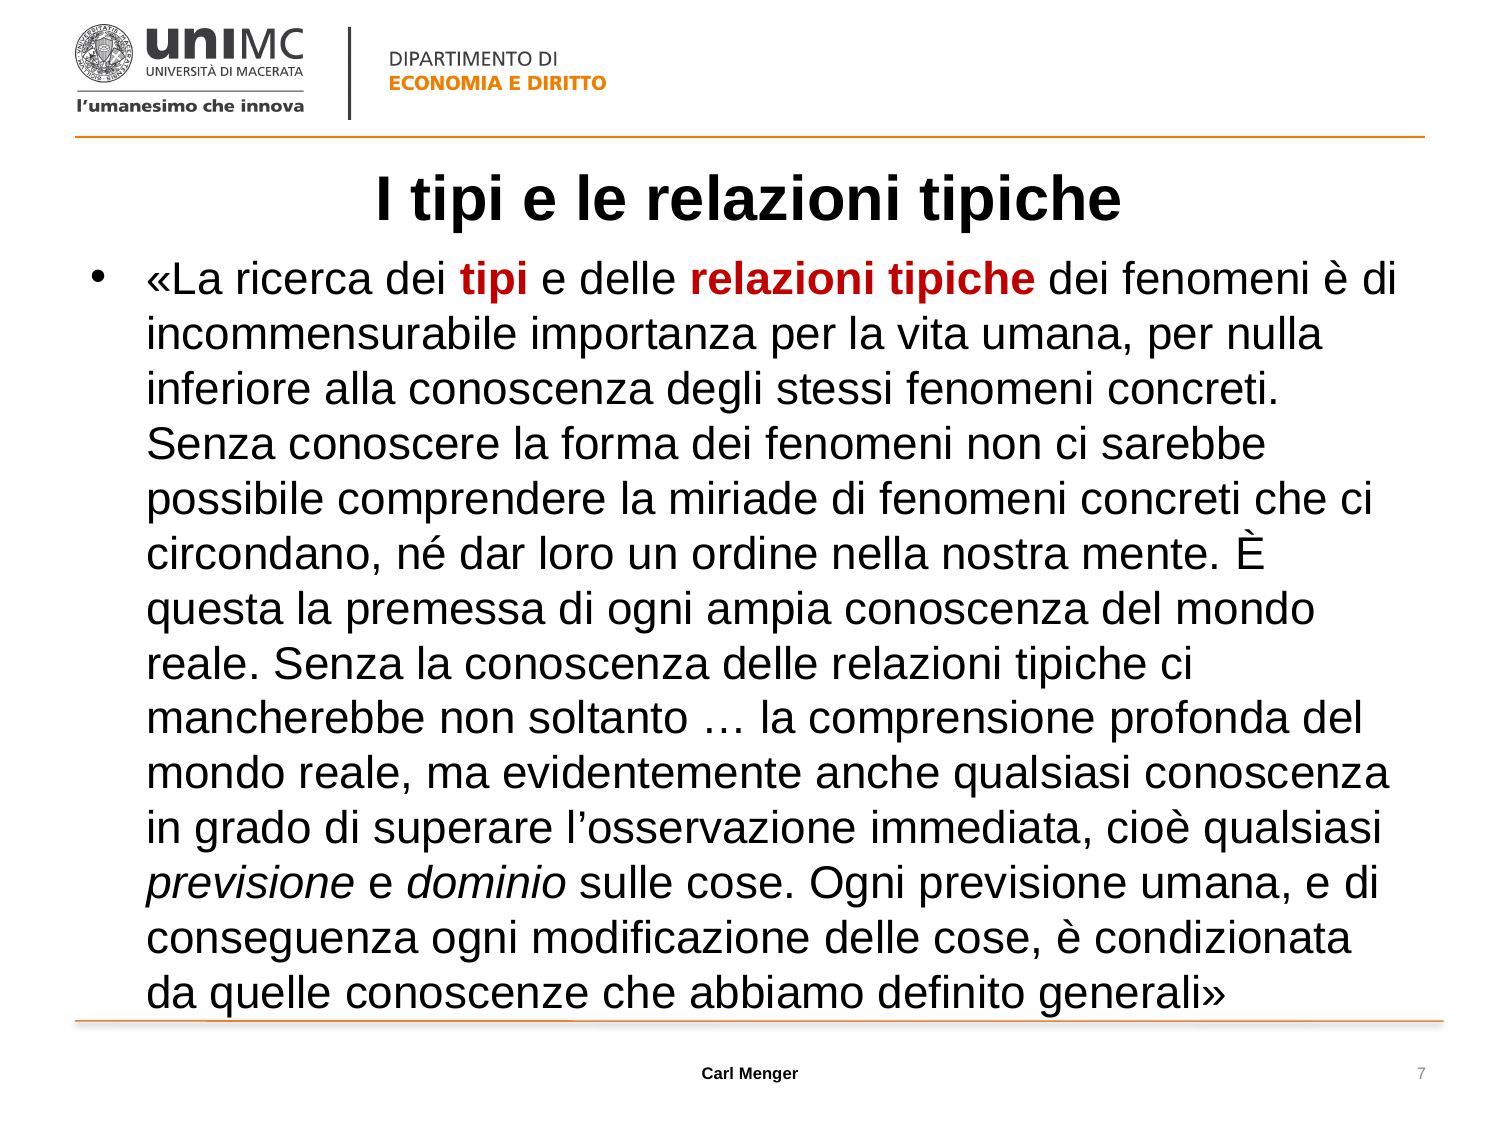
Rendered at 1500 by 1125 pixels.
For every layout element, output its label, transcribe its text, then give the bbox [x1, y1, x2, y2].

footer Carl Menger [512, 1042, 988, 1103]
title I tipi e le relazioni tipiche [75, 149, 1425, 240]
list «La ricerca dei tipi e delle relazioni tipiche dei fenomeni è di incommensurabile importanza per la vita umana, per nulla inferiore alla conoscenza degli stessi fenomeni concreti. Senza conoscere la forma dei fenomeni non ci sarebbe possibile comprendere la miriade di fenomeni concreti che ci circondano, né dar loro un ordine nella nostra mente. È questa la premessa di ogni ampia conoscenza del mondo reale. Senza la conoscenza delle relazioni tipiche ci mancherebbe non soltanto … la comprensione profonda del mondo reale, ma evidentemente anche qualsiasi conoscenza in grado di superare l’osservazione immediata, cioè qualsiasi previsione e dominio sulle cose. Ogni previsione umana, e di conseguenza ogni modificazione delle cose, è condizionata da quelle conoscenze che abbiamo definito generali» [75, 240, 1425, 984]
picture [75, 24, 1425, 138]
slide_number 7 [1091, 1042, 1442, 1103]
